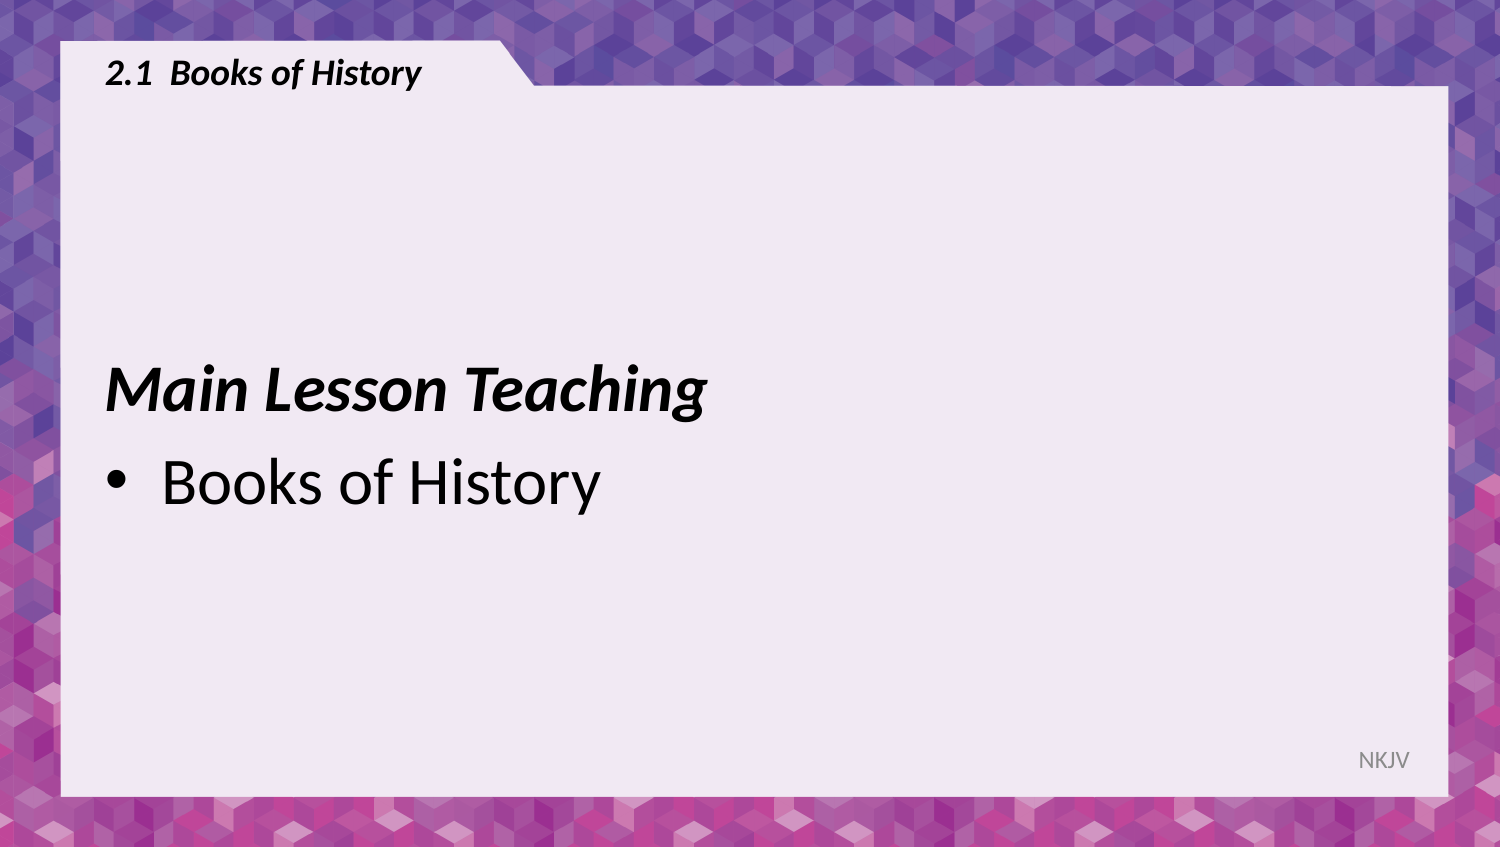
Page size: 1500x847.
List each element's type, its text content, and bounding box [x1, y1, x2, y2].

picture [0, 0, 1500, 847]
title 2.1 Books of History [89, 33, 1420, 108]
footer NKJV [950, 736, 1425, 782]
list Main Lesson Teaching Books of History [89, 141, 1403, 722]
